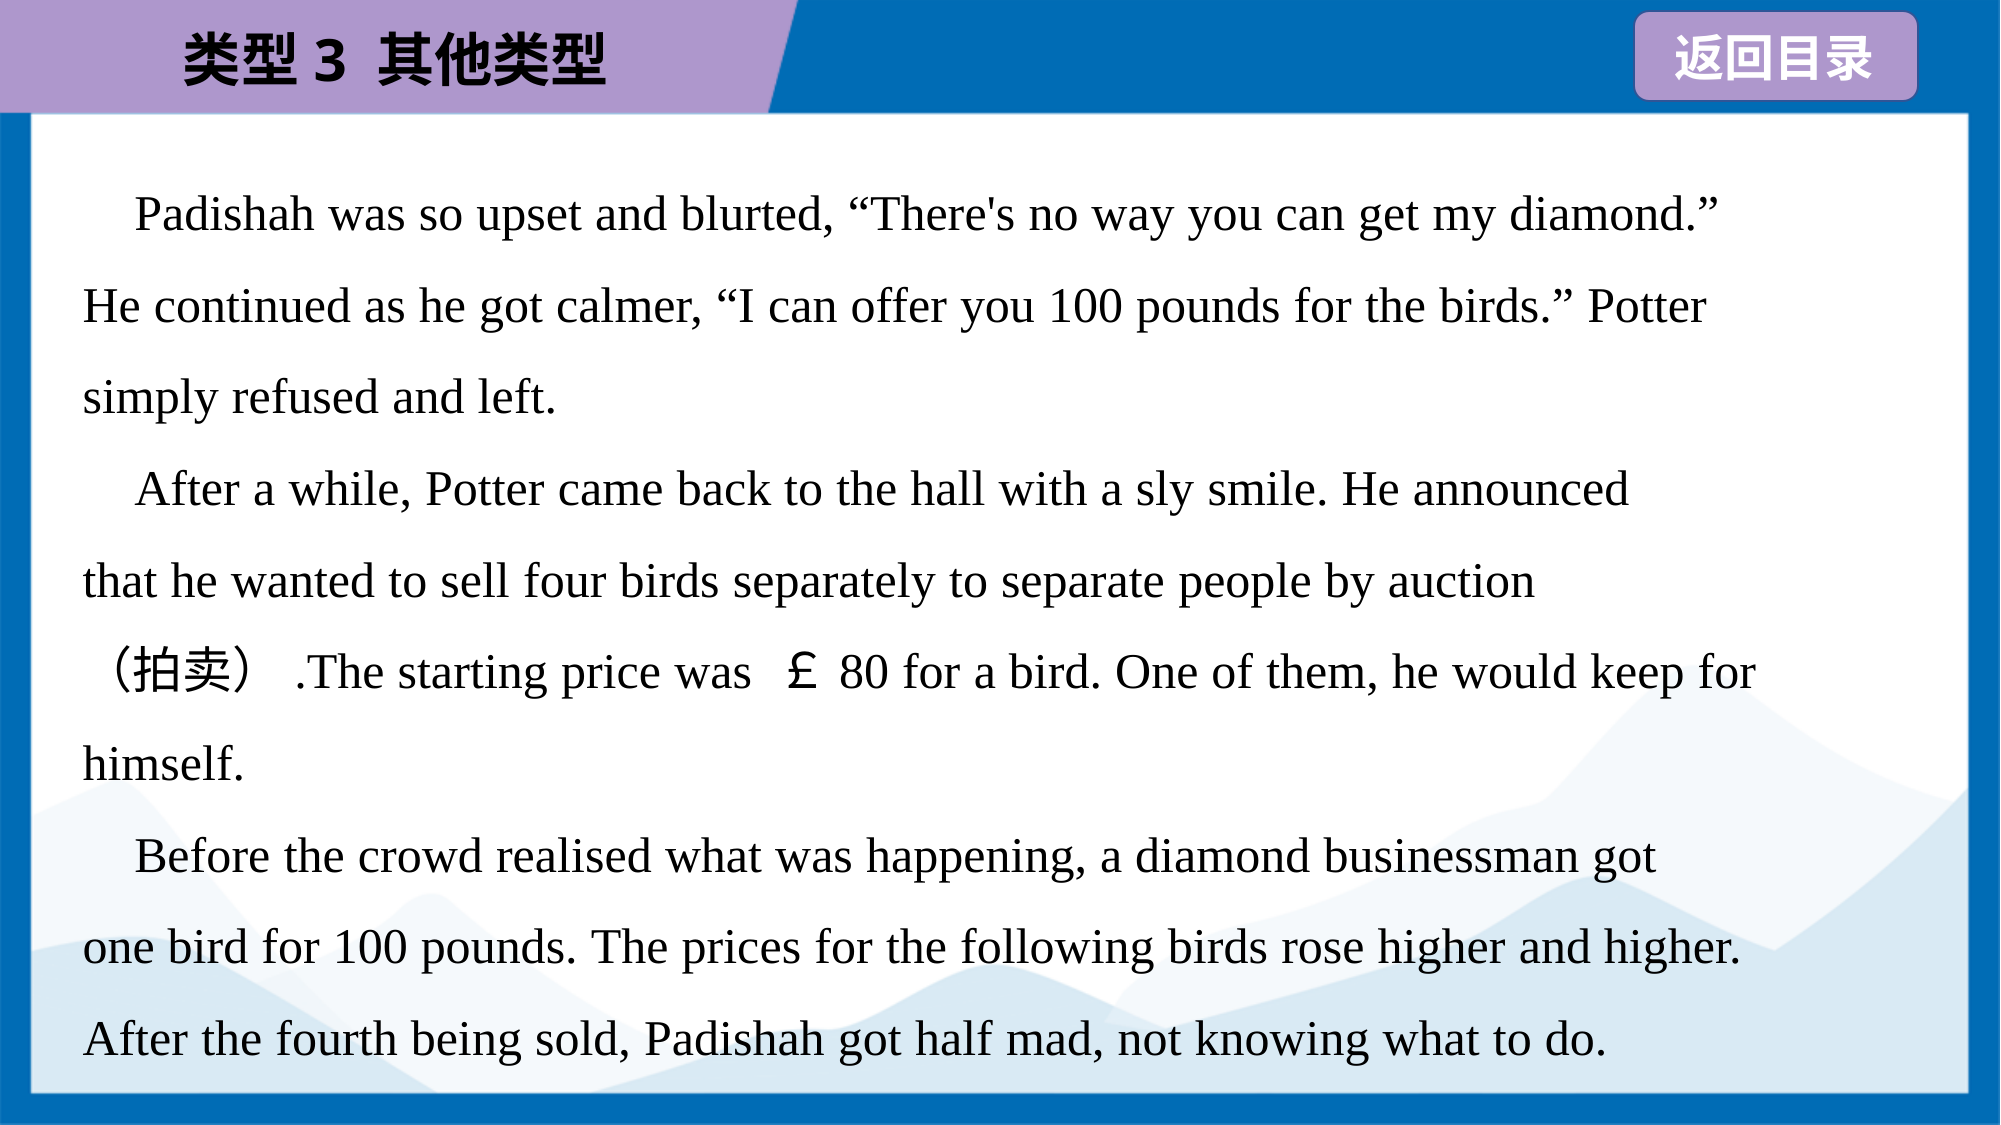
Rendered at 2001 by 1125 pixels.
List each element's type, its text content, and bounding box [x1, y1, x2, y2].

text_box Padishah was so upset and blurted, “There's no way you can get my diamond.” He continued as he got calmer, “I can offer you 100 pounds for the birds.” Potter simply refused and left. After a while, Potter came back to the hall with a sly smile. He announced that he wanted to sell four birds separately to separate people by auction （拍卖）.The starting price was ￡80 for a bird. One of them, he would keep for himself. Before the crowd realised what was happening, a diamond businessman got one bird for 100 pounds. The prices for the following birds rose higher and higher. After the fourth being sold, Padishah got half mad, not knowing what to do. [82, 148, 1917, 1066]
picture [0, 0, 2000, 1125]
